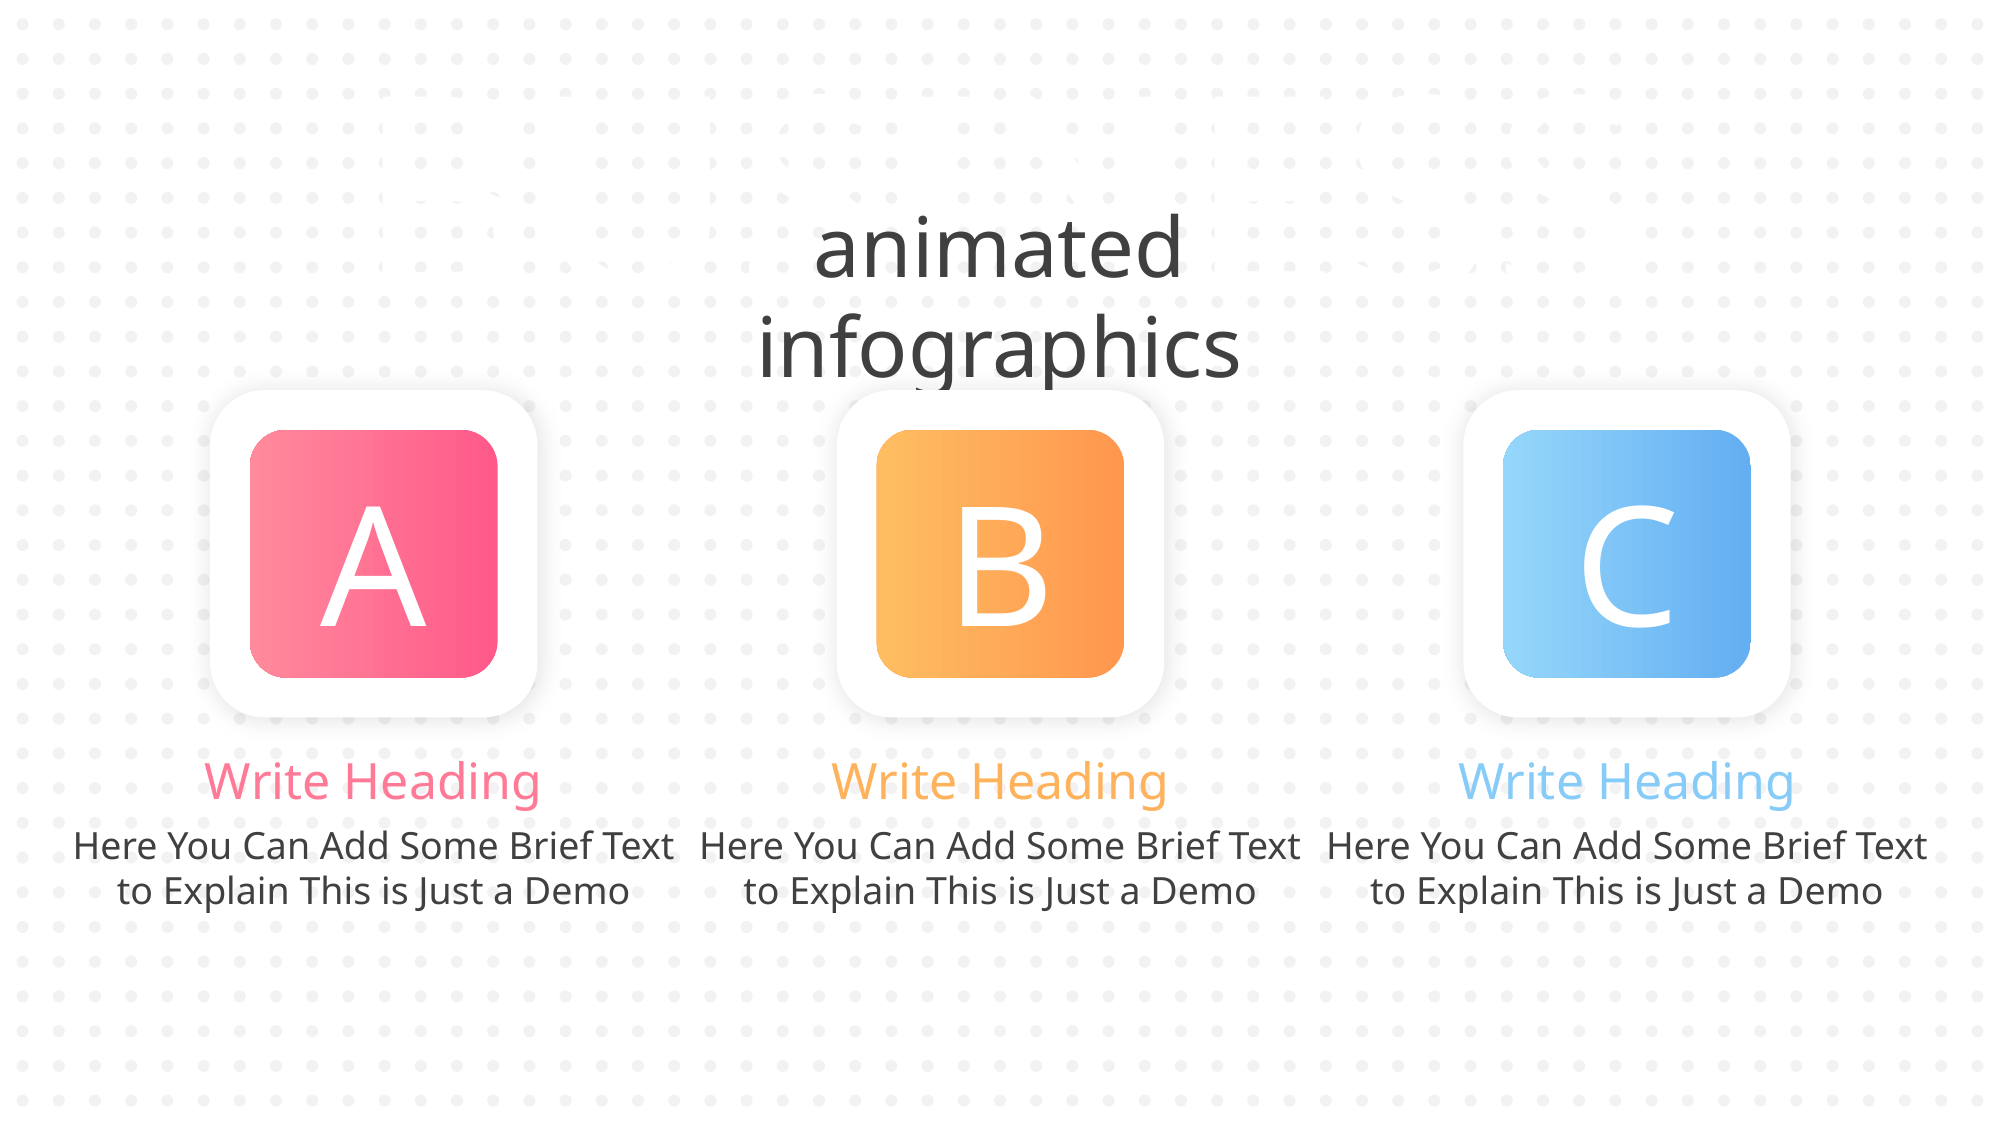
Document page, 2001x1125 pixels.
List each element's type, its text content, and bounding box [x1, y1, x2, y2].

text_box [248, 428, 499, 679]
text_box Here You Can Add Some Brief Text to Explain This is Just a Demo [674, 814, 1326, 920]
text_box [1462, 389, 1792, 719]
text_box A [285, 451, 462, 667]
text_box Write Heading [674, 742, 1327, 817]
text_box [1502, 428, 1752, 679]
text_box B [912, 451, 1089, 667]
text_box BUSINESS [269, 10, 1731, 356]
text_box Write Heading [47, 742, 674, 817]
text_box Here You Can Add Some Brief Text to Explain This is Just a Demo [1326, 814, 1953, 920]
text_box C [1538, 451, 1716, 667]
text_box Write Heading [1327, 742, 1954, 817]
text_box [875, 428, 1126, 679]
text_box [835, 389, 1166, 719]
text_box animated infographics [569, 186, 1431, 402]
text_box Here You Can Add Some Brief Text to Explain This is Just a Demo [48, 814, 674, 920]
text_box [209, 389, 539, 719]
